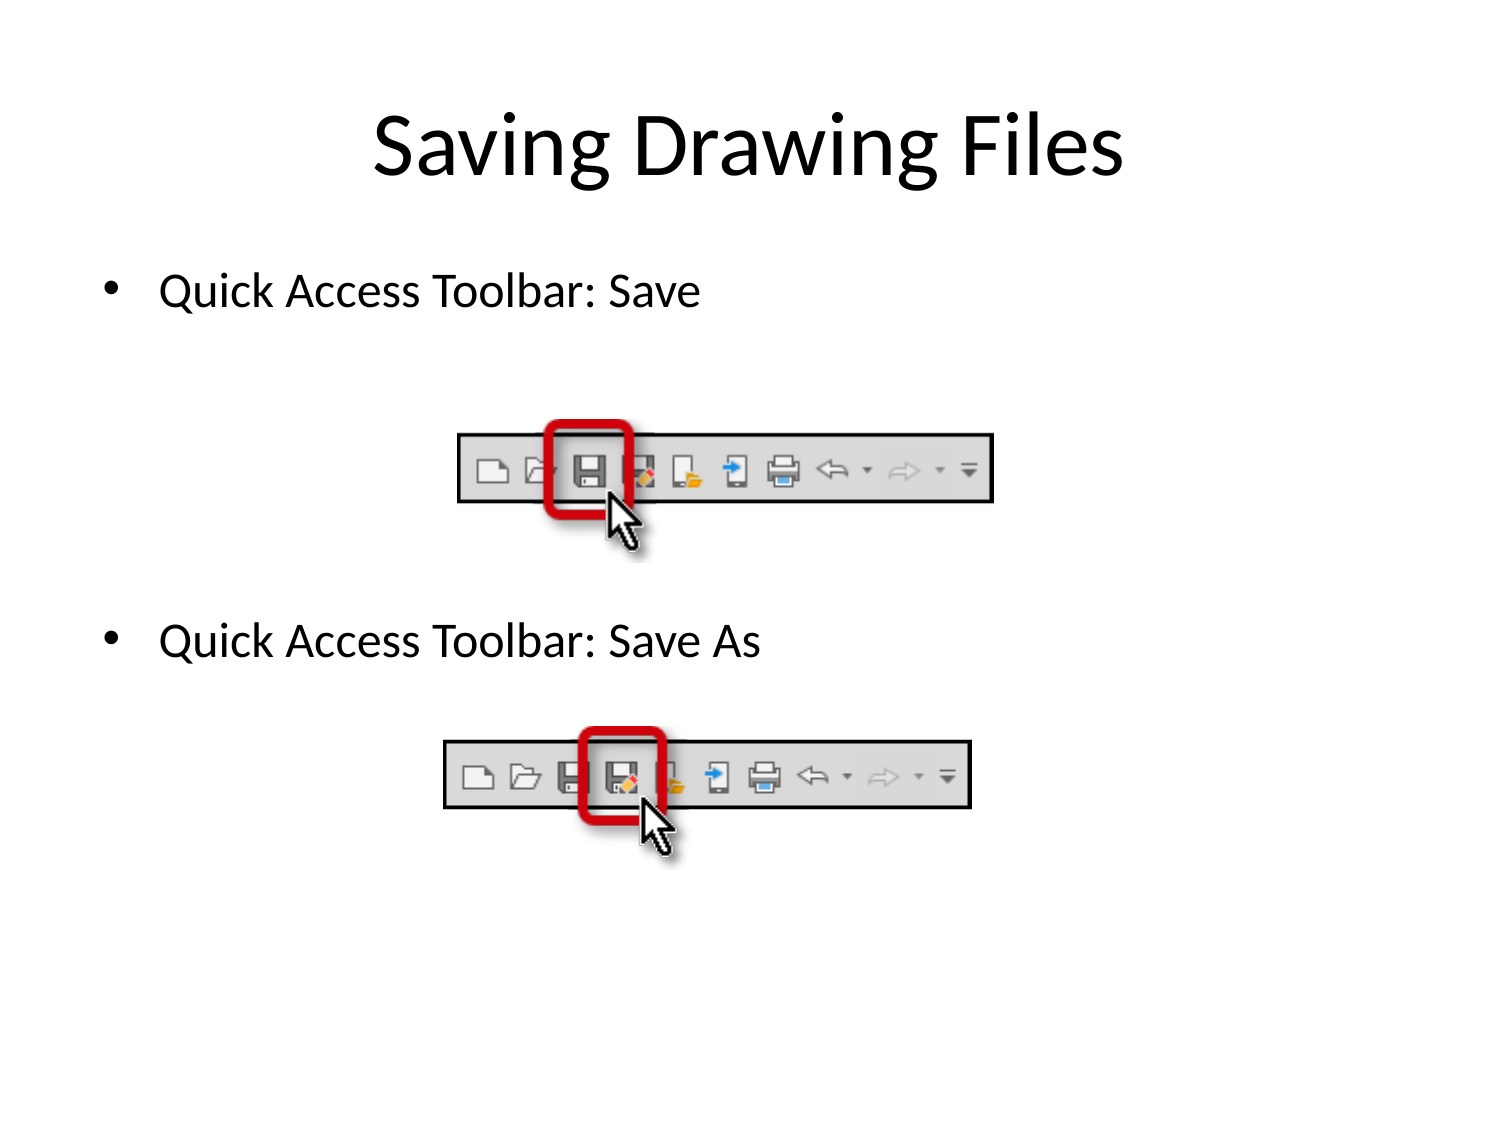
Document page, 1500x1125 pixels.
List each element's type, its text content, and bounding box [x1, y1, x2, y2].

picture [457, 419, 994, 563]
list Quick Access Toolbar: Save Quick Access Toolbar: Save As [87, 249, 800, 950]
picture [442, 726, 972, 870]
title Saving Drawing Files [75, 45, 1425, 233]
